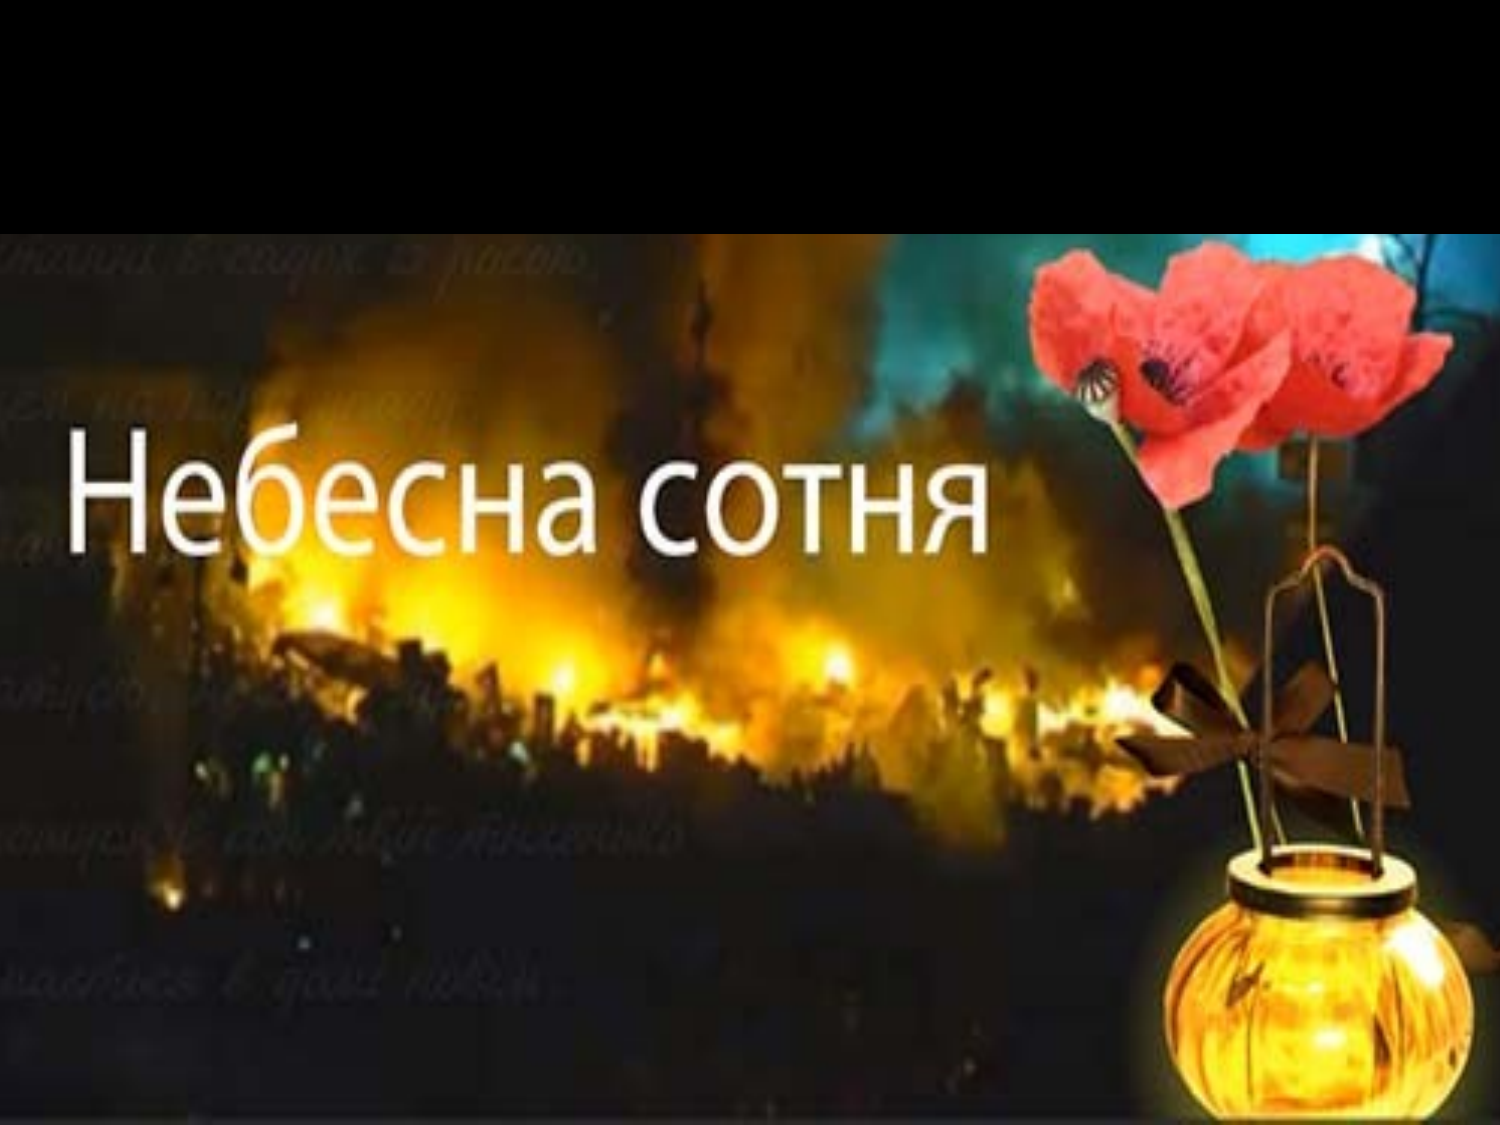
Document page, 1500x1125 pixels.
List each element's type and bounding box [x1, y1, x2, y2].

picture [0, 234, 1500, 1125]
